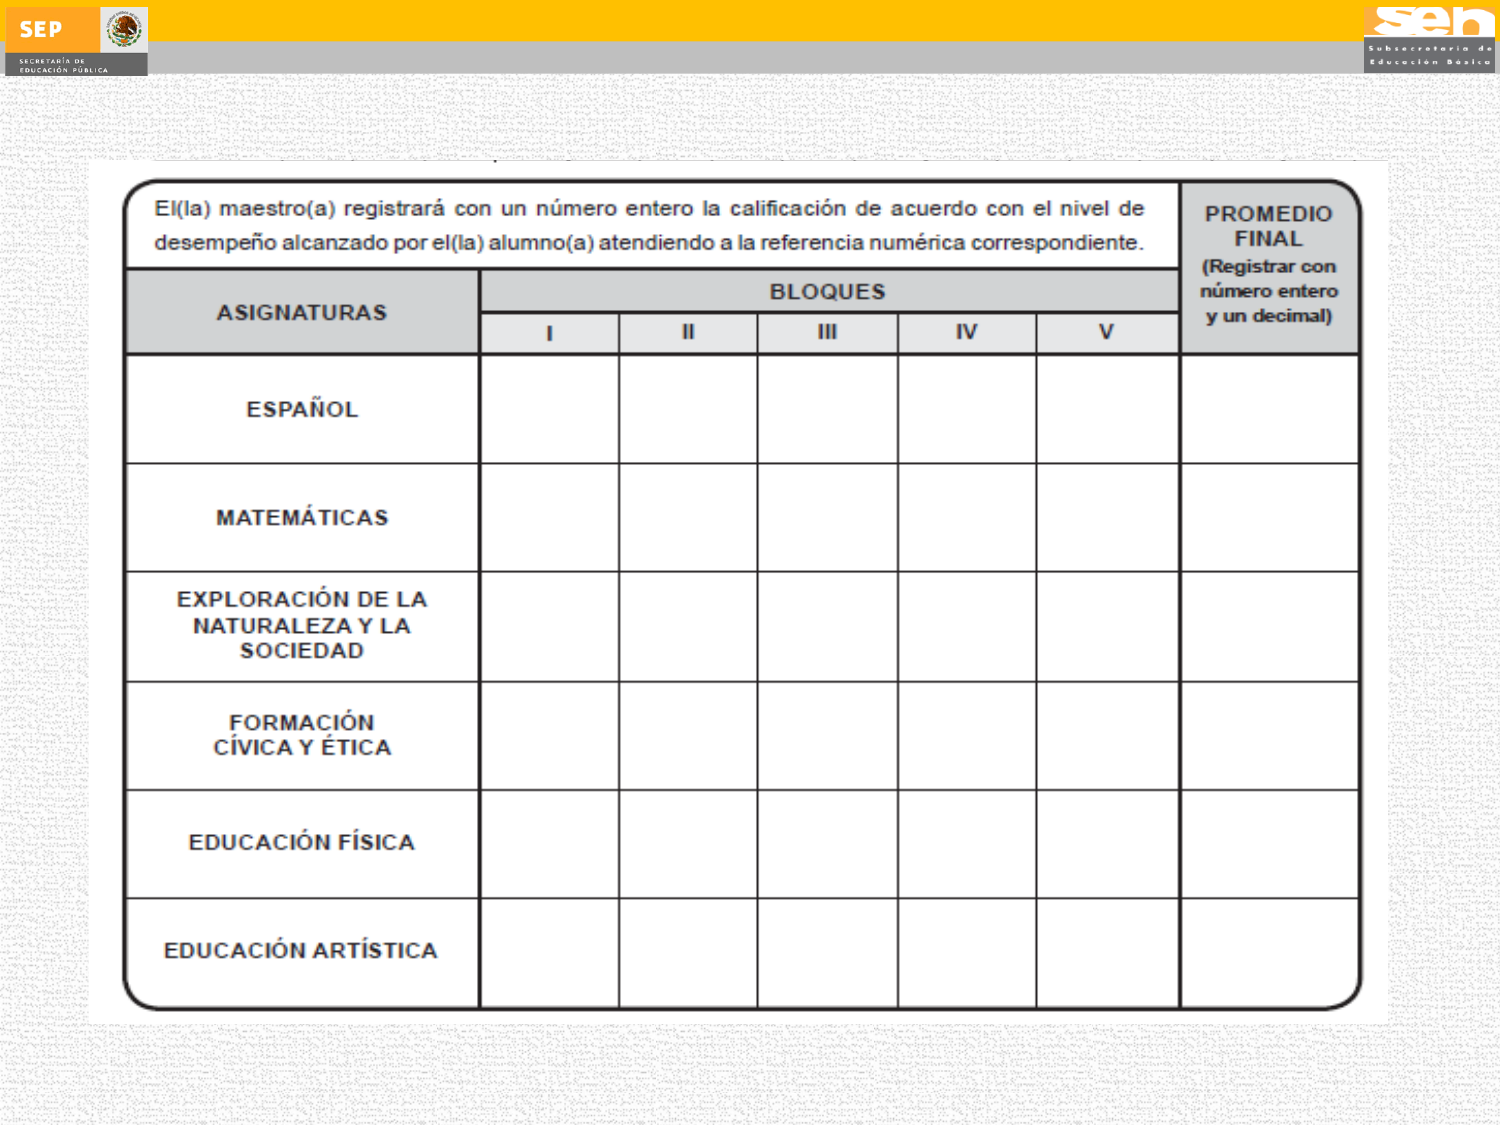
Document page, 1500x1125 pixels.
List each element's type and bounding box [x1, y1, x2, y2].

picture [1364, 7, 1495, 73]
picture [5, 7, 148, 76]
picture [88, 160, 1389, 1024]
